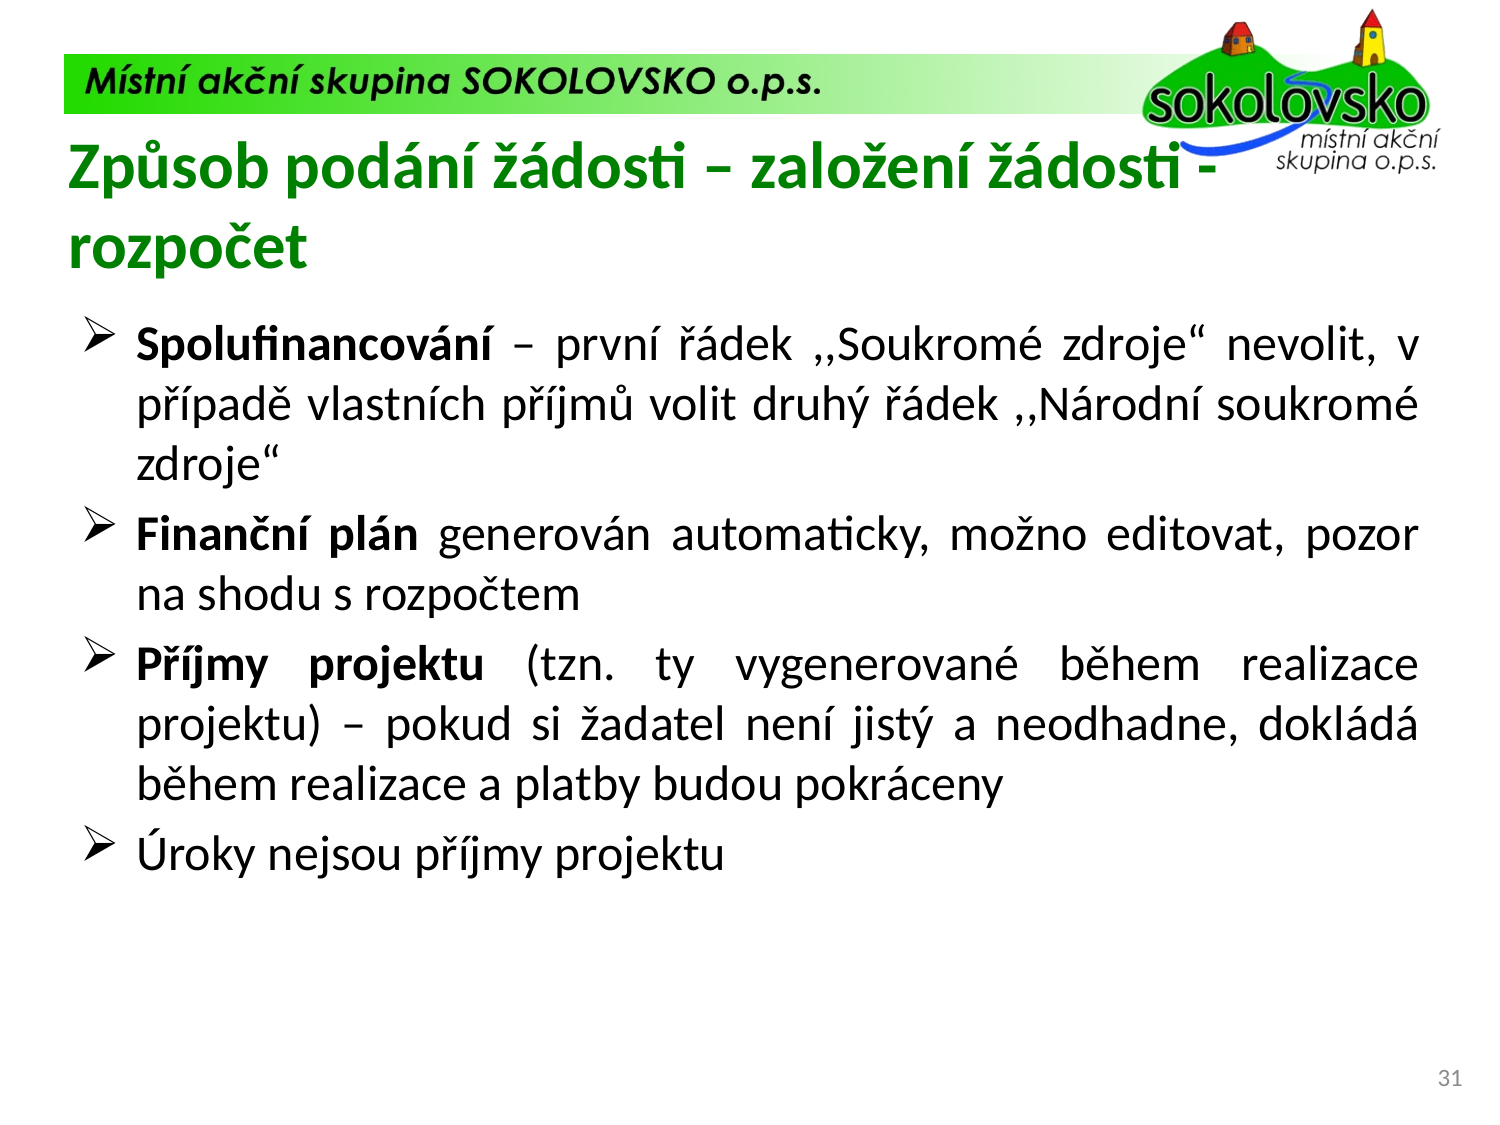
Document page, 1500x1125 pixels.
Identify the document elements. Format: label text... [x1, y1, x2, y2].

slide_number 31 [1128, 1046, 1478, 1107]
title Způsob podání žádosti – založení žádosti - rozpočet [53, 137, 1404, 268]
list Spolufinancování – první řádek ,,Soukromé zdroje“ nevolit, v případě vlastních příjmů volit druhý řádek ,,Národní soukromé zdroje“ Finanční plán generován automaticky, možno editovat, pozor na shodu s rozpočtem Příjmy projektu (tzn. ty vygenerované během realizace projektu) – pokud si žadatel není jistý a neodhadne, dokládá během realizace a platby budou pokráceny Úroky nejsou příjmy projektu [64, 302, 1436, 1097]
picture [64, 0, 1455, 197]
